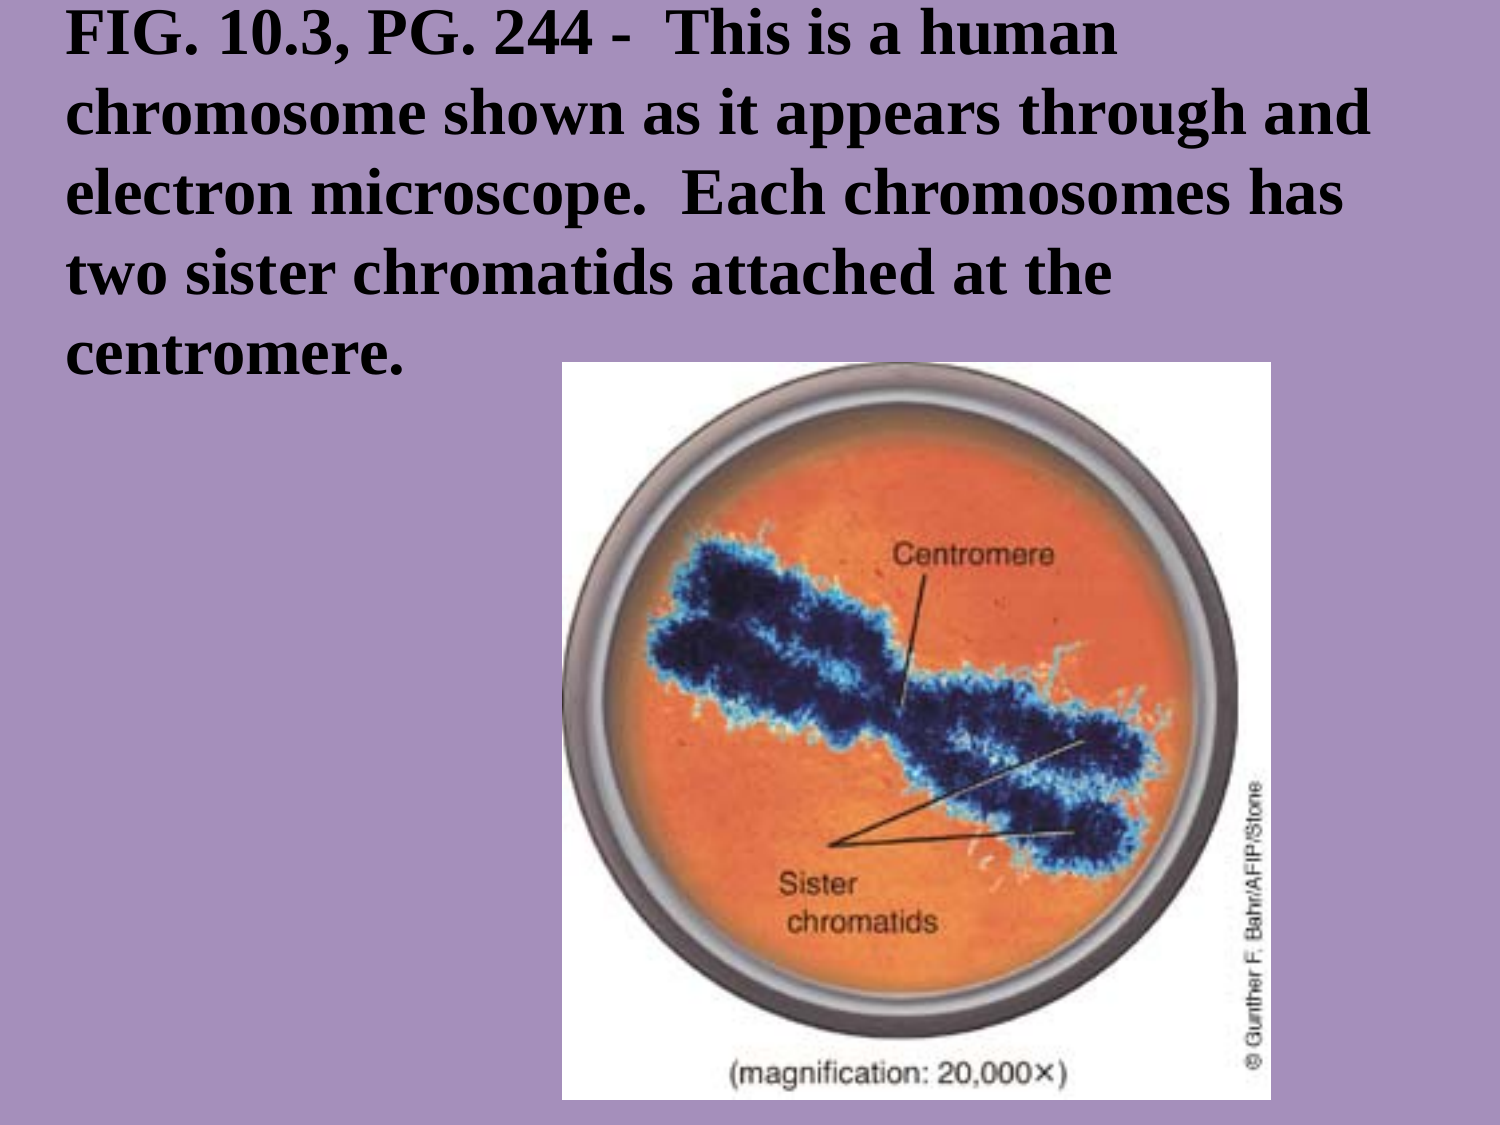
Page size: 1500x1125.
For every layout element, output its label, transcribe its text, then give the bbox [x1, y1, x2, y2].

picture [562, 362, 1271, 1101]
title FIG. 10.3, PG. 244 - This is a human chromosome shown as it appears through and electron microscope. Each chromosomes has two sister chromatids attached at the centromere. [50, 0, 1463, 375]
